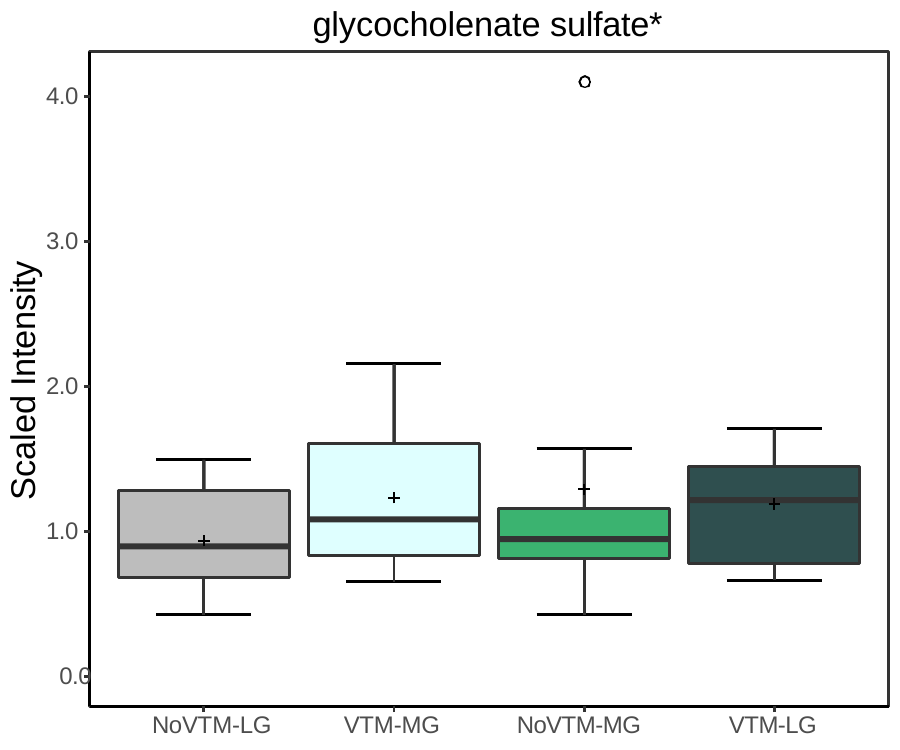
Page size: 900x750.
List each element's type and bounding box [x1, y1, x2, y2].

slide_number [150, 713, 290, 750]
text_box [44, 513, 82, 545]
footer [57, 661, 95, 750]
text_box [310, 0, 668, 44]
text_box [1, 256, 82, 503]
text_box [44, 223, 82, 255]
text_box [83, 50, 891, 738]
text_box [44, 78, 82, 110]
